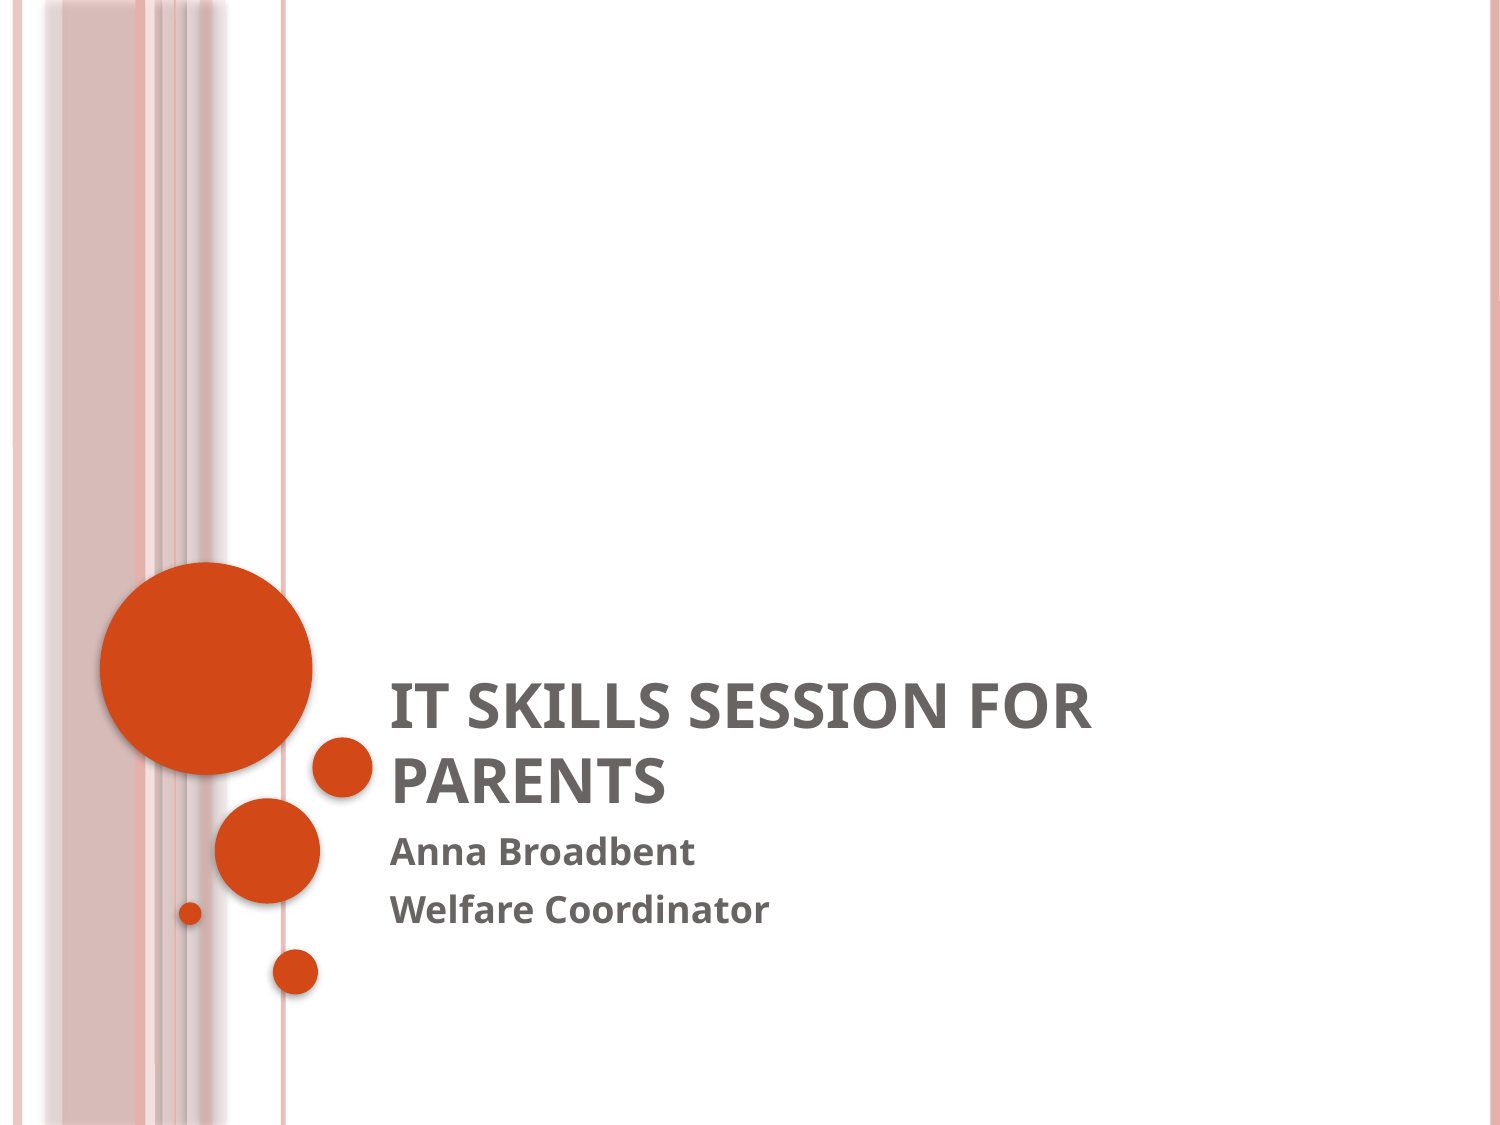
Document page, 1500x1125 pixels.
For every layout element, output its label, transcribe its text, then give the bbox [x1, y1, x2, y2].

title IT skills session for parents [375, 512, 1388, 820]
subtitle Anna Broadbent Welfare Coordinator [375, 820, 1388, 1046]
